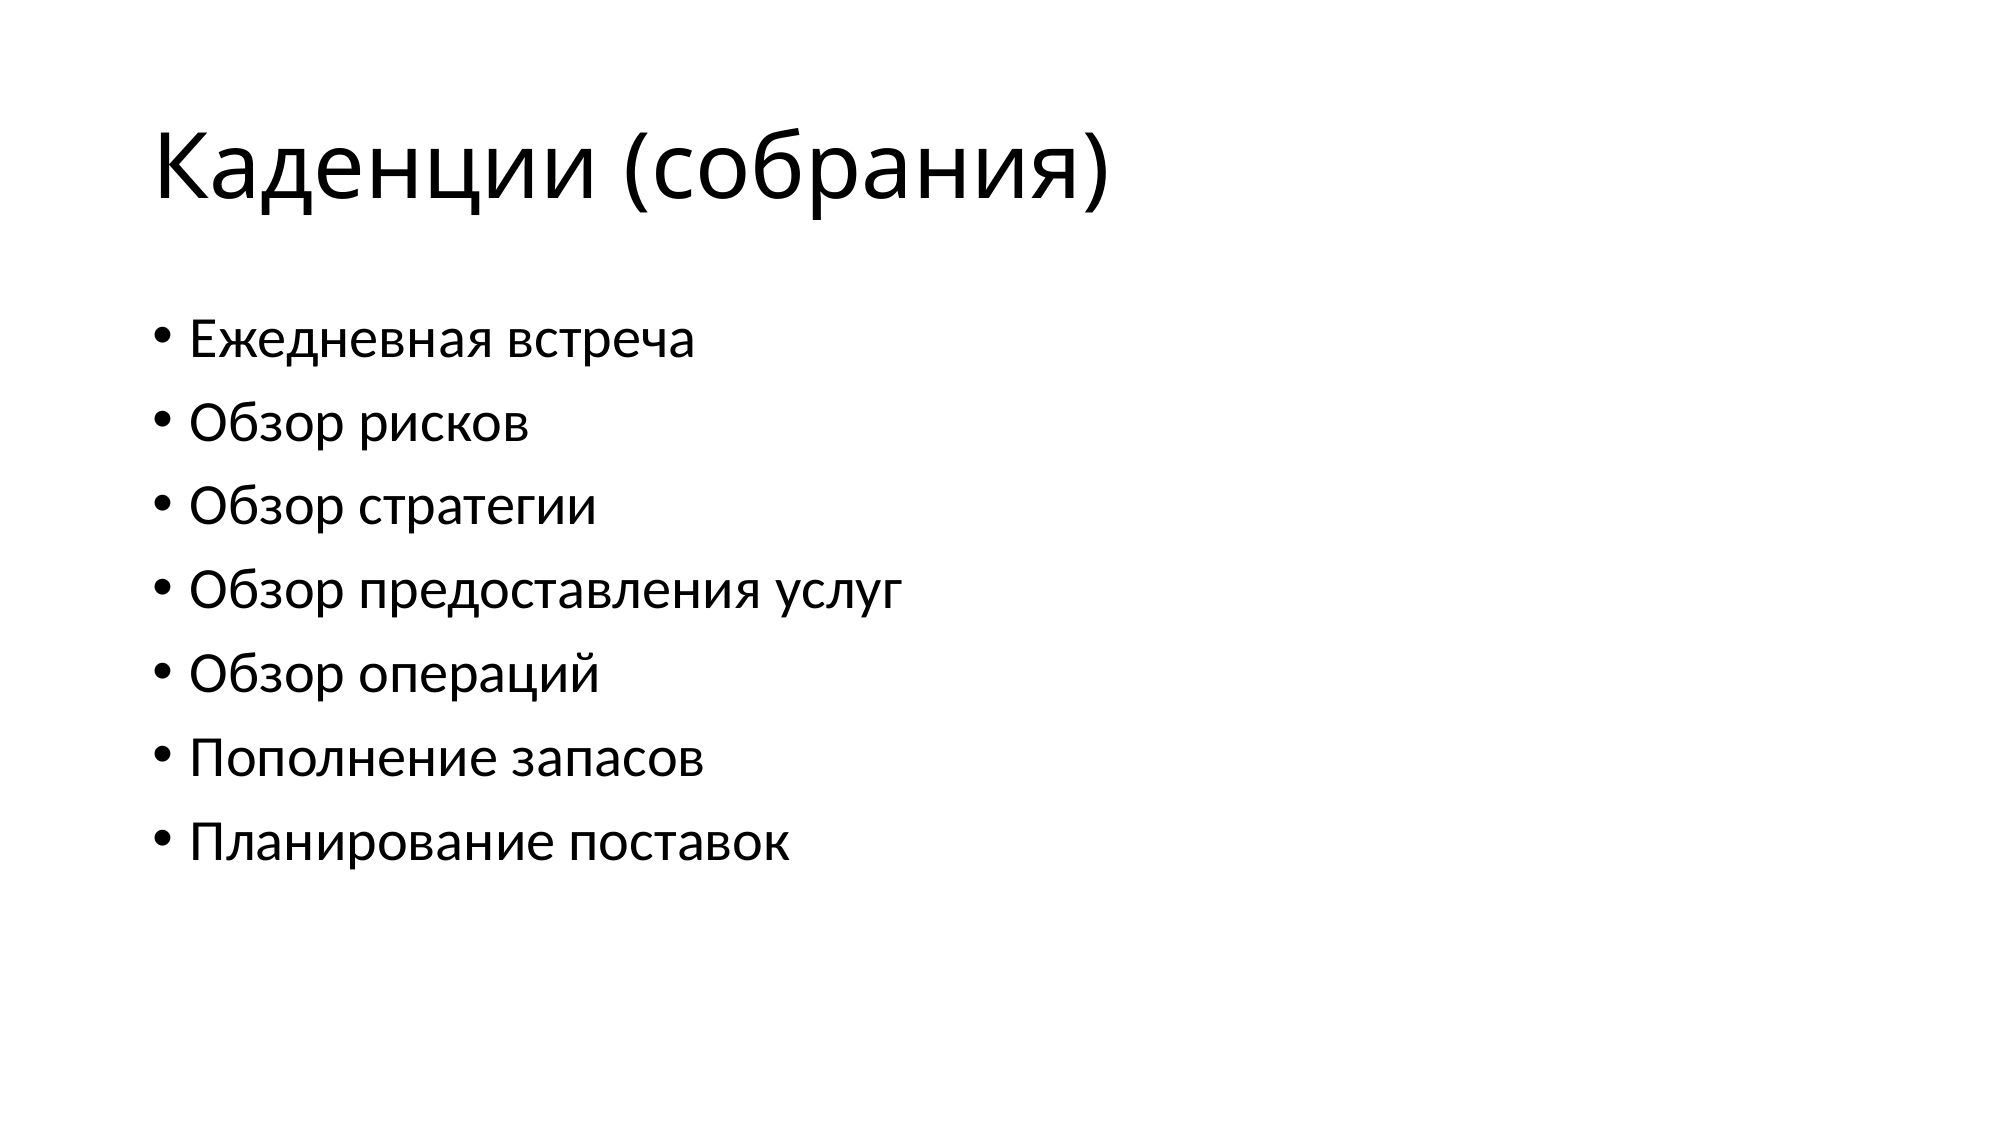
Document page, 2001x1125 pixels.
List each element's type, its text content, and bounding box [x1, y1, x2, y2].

title Каденции (собрания) [137, 59, 1863, 278]
list Ежедневная встреча Обзор рисков Обзор стратегии Обзор предоставления услуг Обзор операций Пополнение запасов Планирование поставок [137, 299, 1863, 1014]
